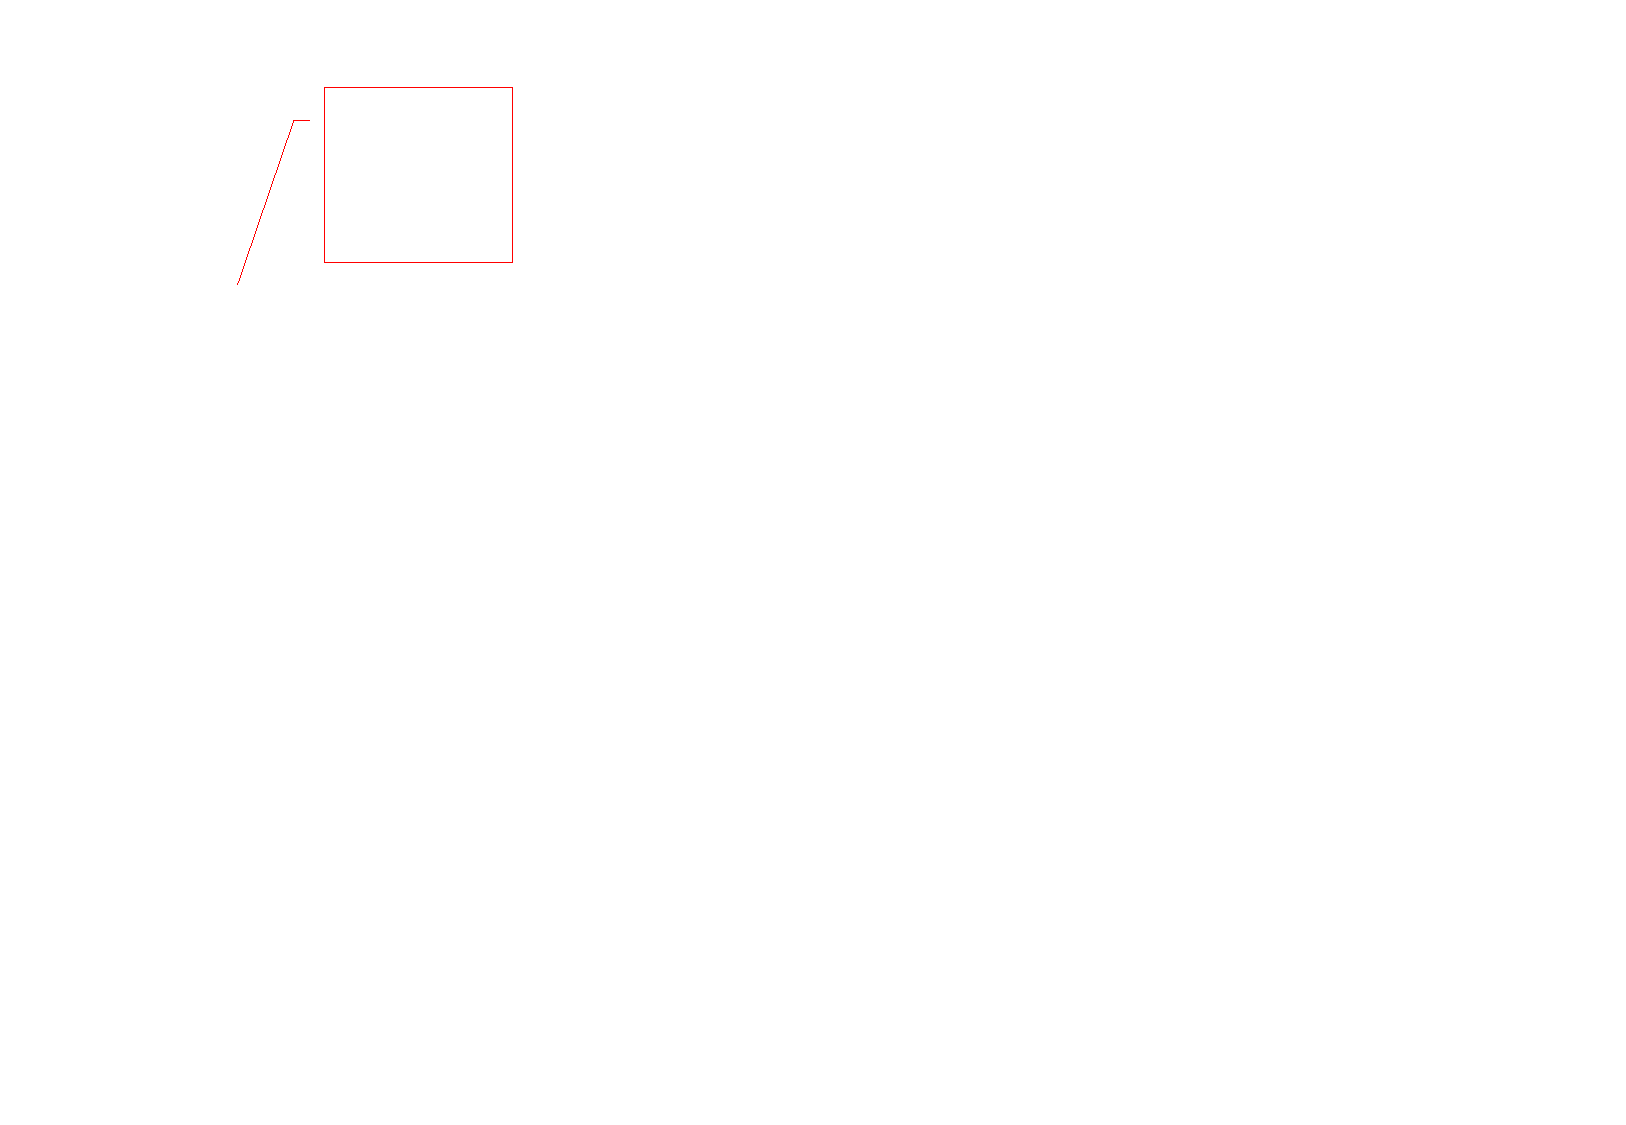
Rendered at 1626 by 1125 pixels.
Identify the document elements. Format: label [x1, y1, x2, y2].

text_box [324, 87, 513, 263]
